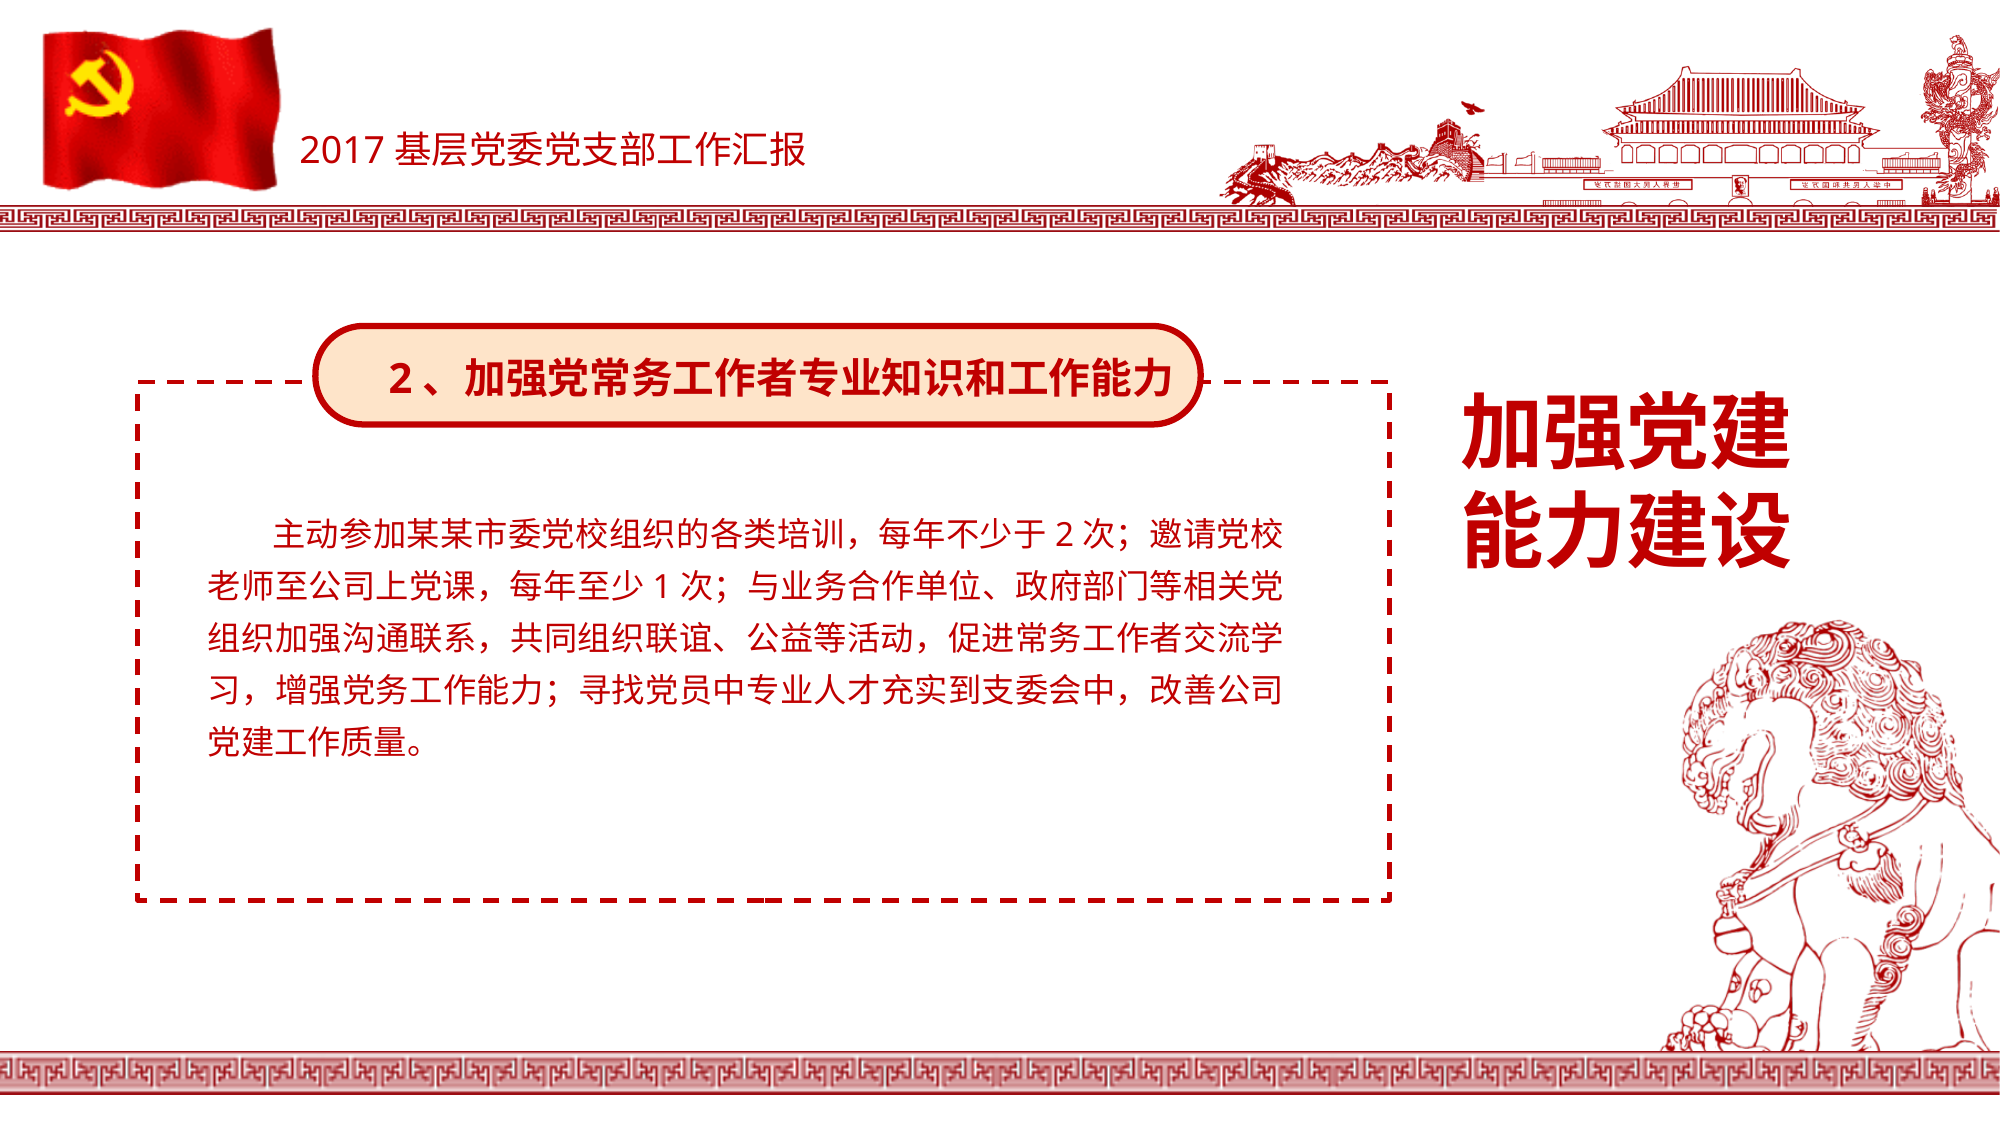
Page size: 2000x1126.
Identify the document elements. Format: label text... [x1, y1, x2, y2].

text_box 加强党建能力建设 [1448, 373, 1832, 585]
text_box [135, 380, 1392, 599]
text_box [0, 602, 2000, 1095]
text_box [313, 323, 1203, 427]
text_box 2、加强党常务工作者专业知识和工作能力 [373, 344, 1189, 410]
picture [33, 26, 292, 196]
picture [0, 19, 2000, 232]
list 2017基层党委党支部工作汇报 [279, 116, 1201, 211]
text_box 主动参加某某市委党校组织的各类培训，每年不少于2次；邀请党校老师至公司上党课，每年至少1次；与业务合作单位、政府部门等相关党组织加强沟通联系，共同组织联谊、公益等活动，促进常务工作者交流学习，增强党务工作能力；寻找党员中专业人才充实到支委会中，改善公司 党建工作质量。 [196, 495, 1296, 599]
